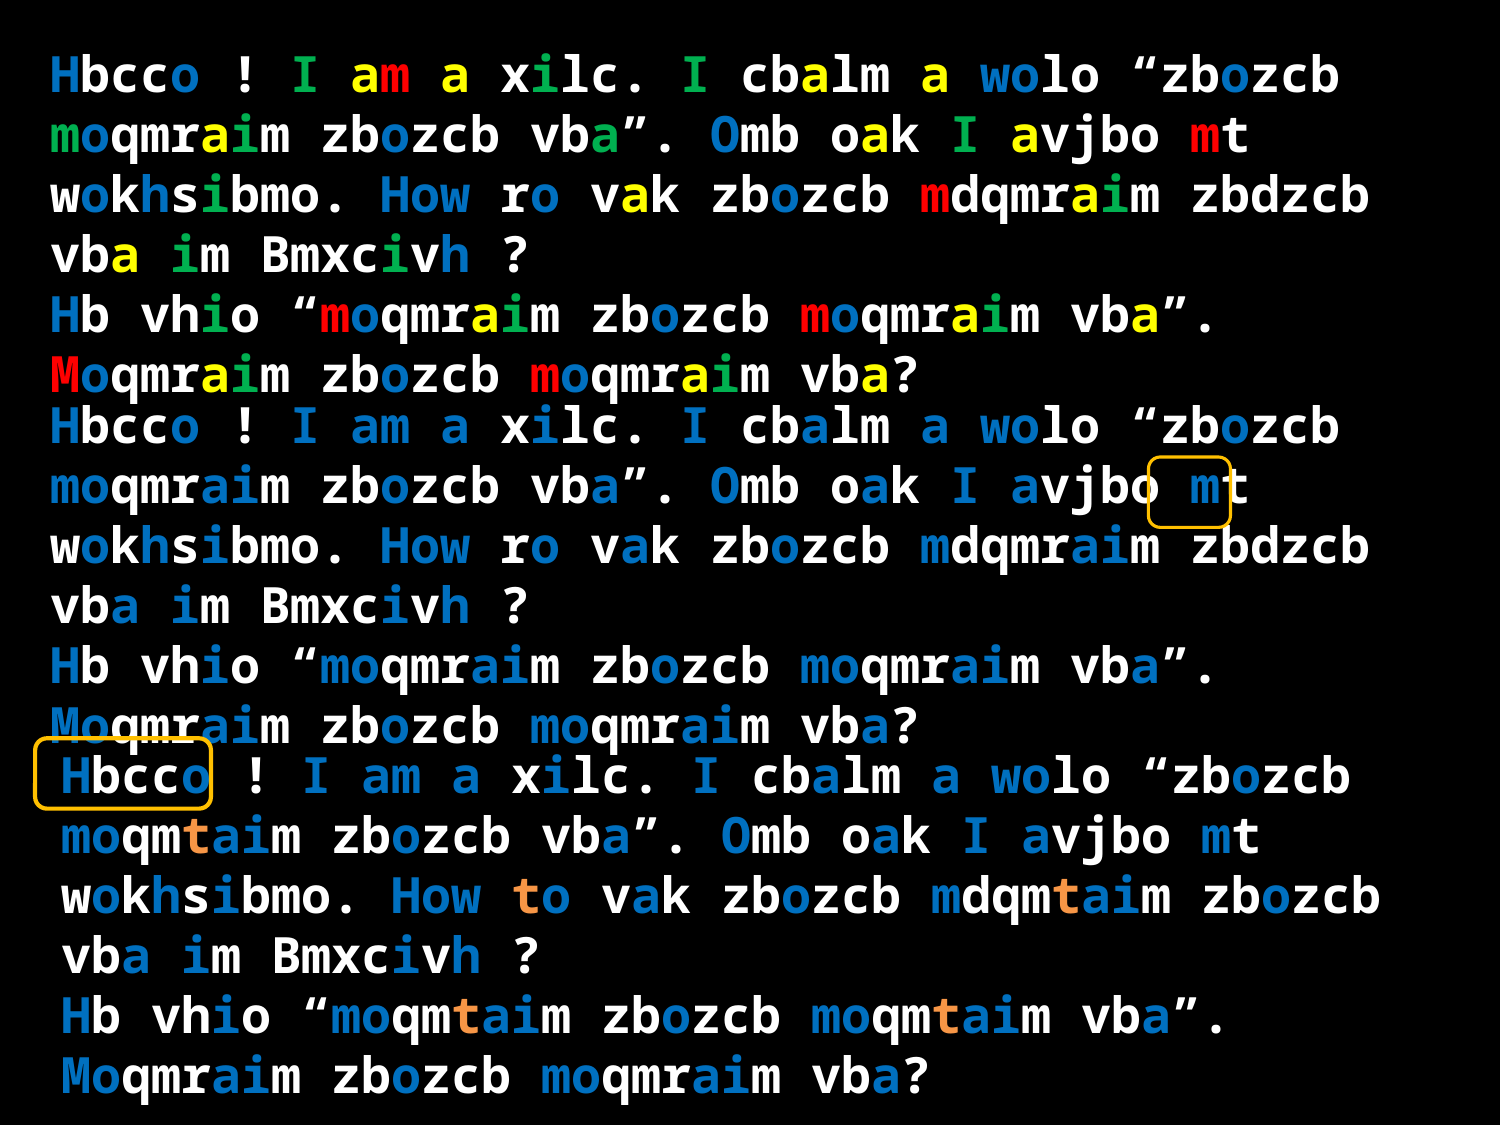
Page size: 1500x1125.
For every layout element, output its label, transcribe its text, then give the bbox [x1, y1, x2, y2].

text_box [32, 736, 214, 811]
text_box [1146, 454, 1233, 530]
text_box Hbcco ! I am a xilc. I cbalm a wolo “zbozcb moqmraim zbozcb vba”. Omb oak I avjbo mt wokhsibmo. How ro vak zbozcb mdqmraim zbdzcb vba im Bmxcivh ? Hb vhio “moqmraim zbozcb moqmraim vba”. Moqmraim zbozcb moqmraim vba? [35, 386, 1442, 741]
text_box Hbcco ! I am a xilc. I cbalm a wolo “zbozcb moqmtaim zbozcb vba”. Omb oak I avjbo mt wokhsibmo. How to vak zbozcb mdqmtaim zbozcb vba im Bmxcivh ? Hb vhio “moqmtaim zbozcb moqmtaim vba”. Moqmraim zbozcb moqmraim vba? [46, 736, 1454, 1112]
text_box Hbcco ! I am a xilc. I cbalm a wolo “zbozcb moqmraim zbozcb vba”. Omb oak I avjbo mt wokhsibmo. How ro vak zbozcb mdqmraim zbdzcb vba im Bmxcivh ? Hb vhio “moqmraim zbozcb moqmraim vba”. Moqmraim zbozcb moqmraim vba? [35, 35, 1442, 386]
